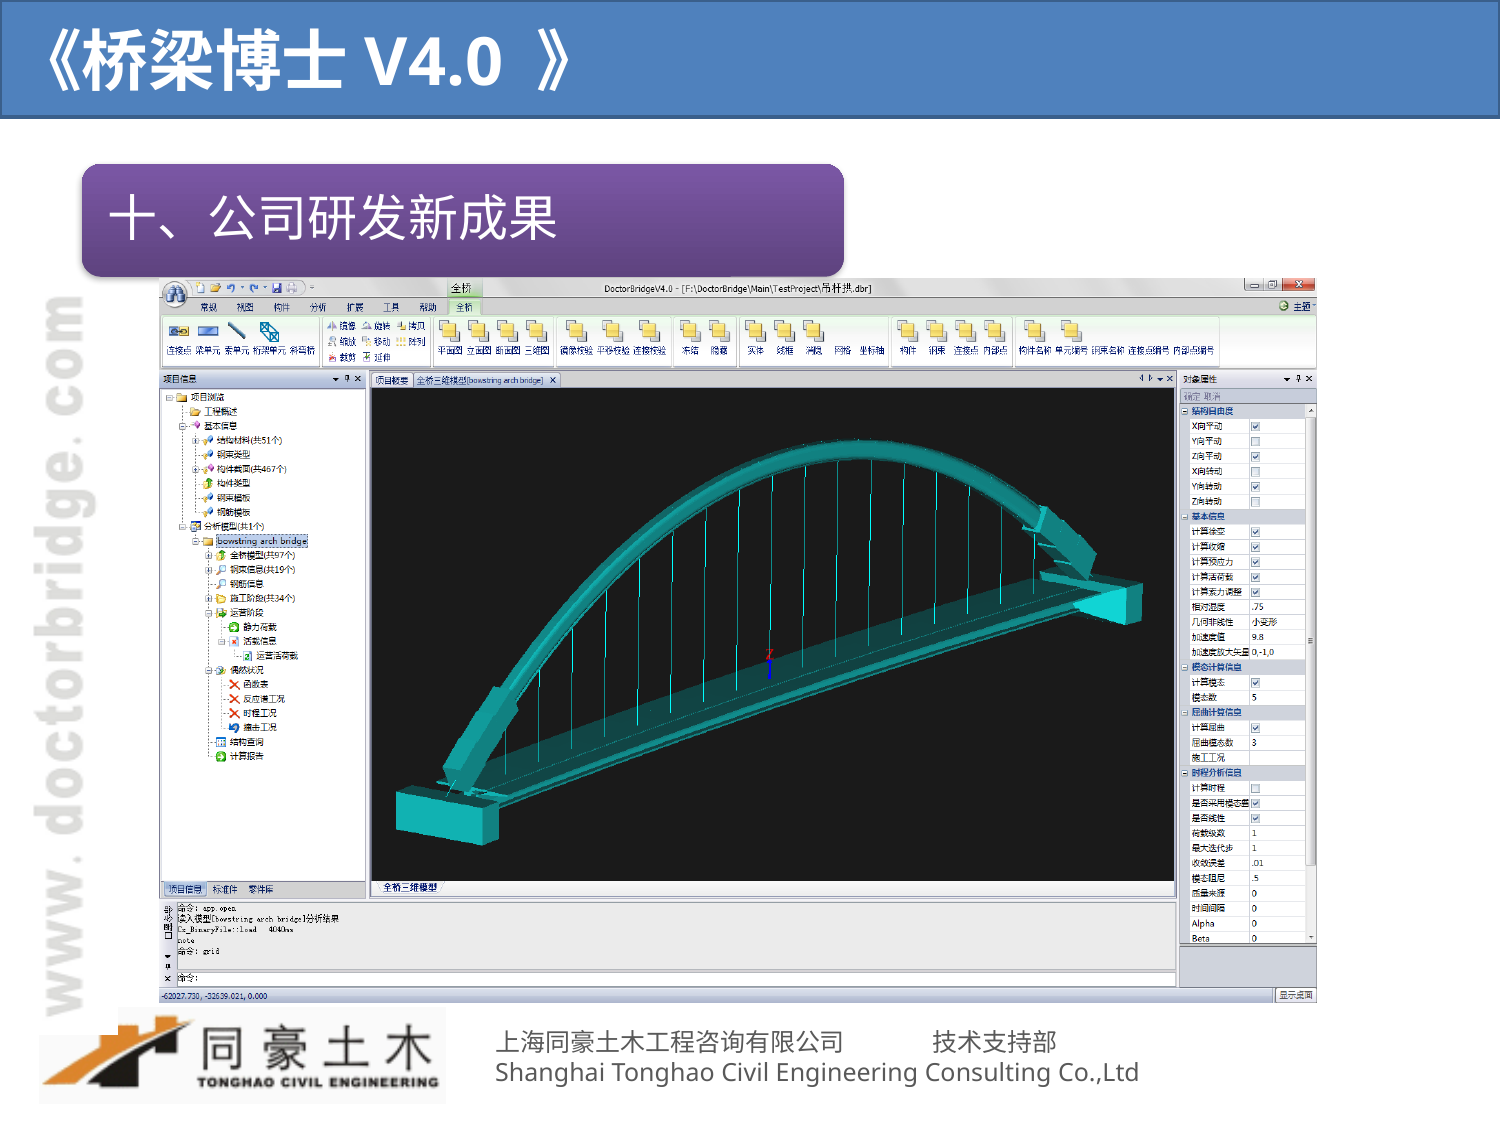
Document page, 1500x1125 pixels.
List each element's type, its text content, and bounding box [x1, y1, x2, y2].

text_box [81, 163, 844, 299]
picture [159, 278, 1318, 1003]
text_box 上海同豪土木工程咨询有限公司 技术支持部 Shanghai Tonghao Civil Engineering Consulting Co.,Ltd [480, 1019, 1442, 1095]
text_box 《桥梁博士V4.0 》 [0, 0, 1500, 119]
picture [5, 290, 446, 1104]
